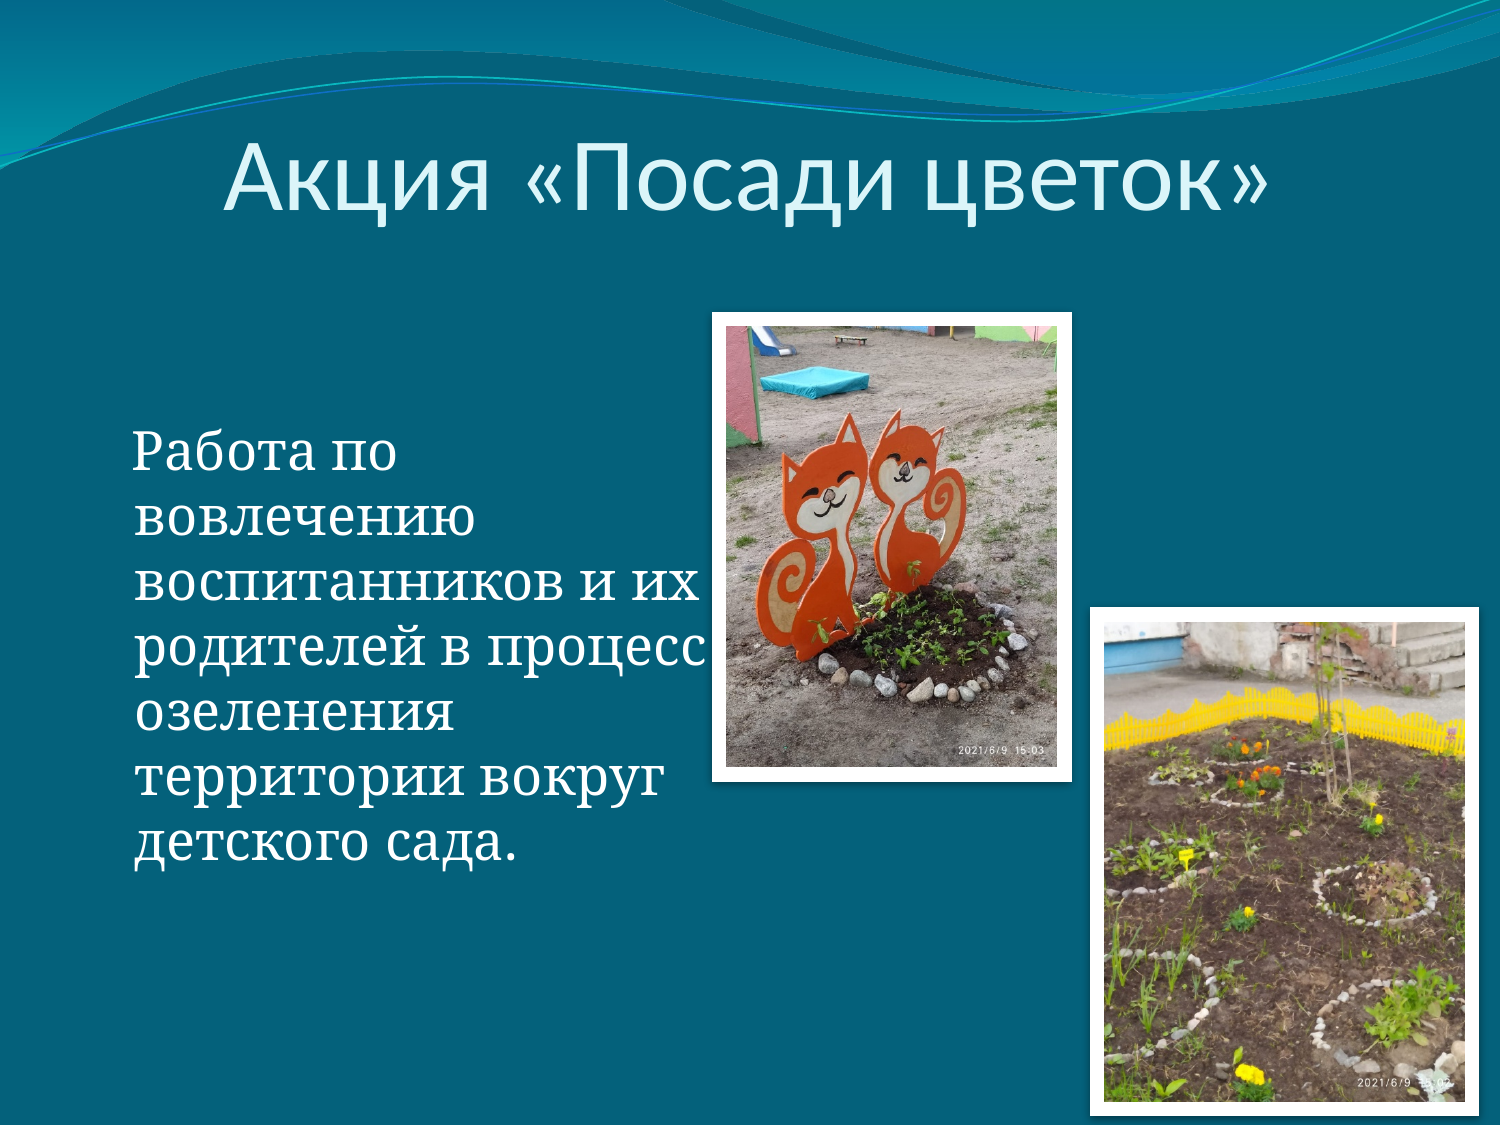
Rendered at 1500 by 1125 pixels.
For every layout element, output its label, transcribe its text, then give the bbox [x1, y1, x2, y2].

picture [1104, 621, 1465, 1102]
title Акция «Посади цветок» [75, 66, 1425, 232]
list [726, 326, 1058, 768]
list Работа по вовлечению воспитанников и их родителей в процесс озеленения территории вокруг детского сада. [75, 408, 738, 1043]
